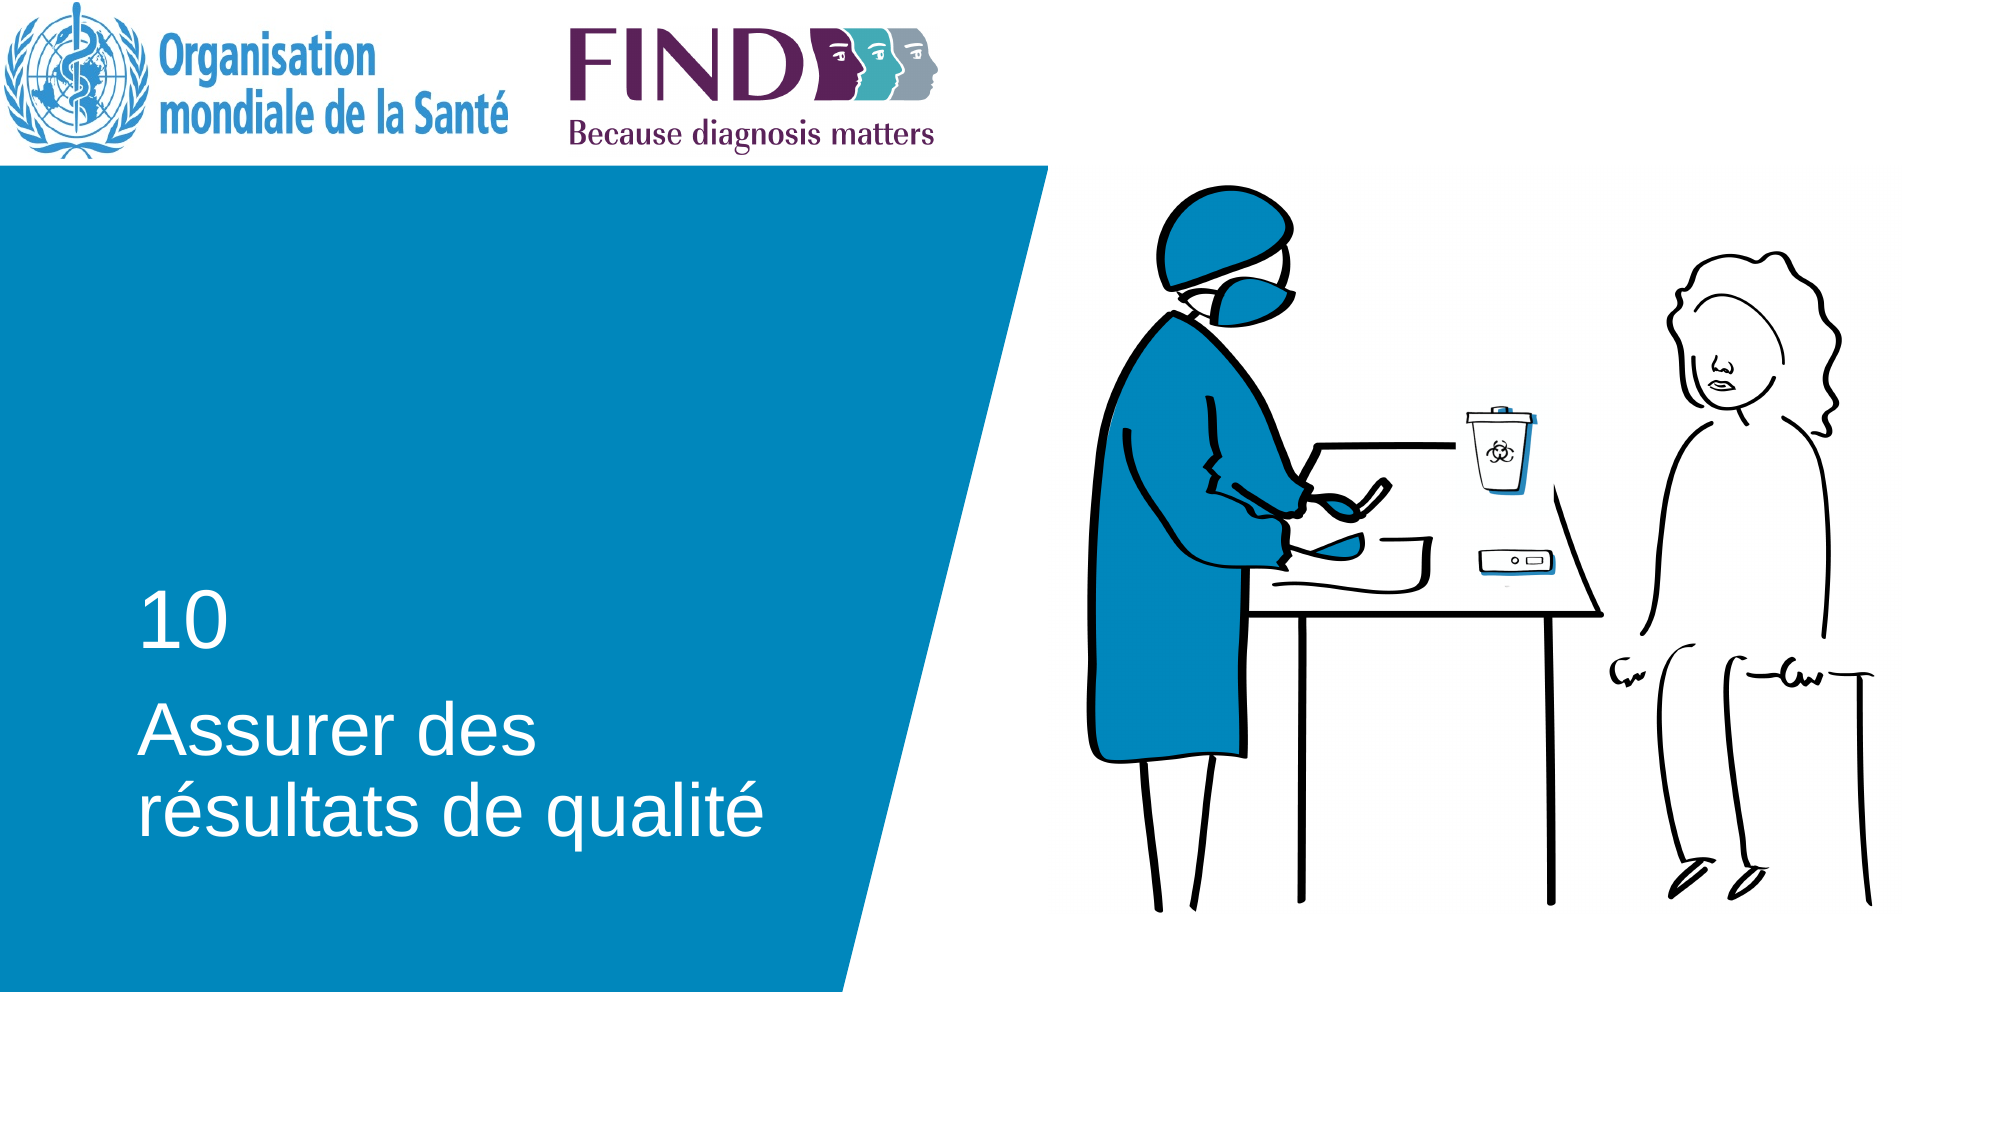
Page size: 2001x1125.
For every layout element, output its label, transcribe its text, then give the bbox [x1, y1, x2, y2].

picture [4, 2, 509, 159]
subtitle Assurer des résultats de qualité [137, 691, 793, 863]
title 10 [137, 184, 891, 667]
picture [568, 26, 940, 157]
picture [1048, 165, 1902, 914]
